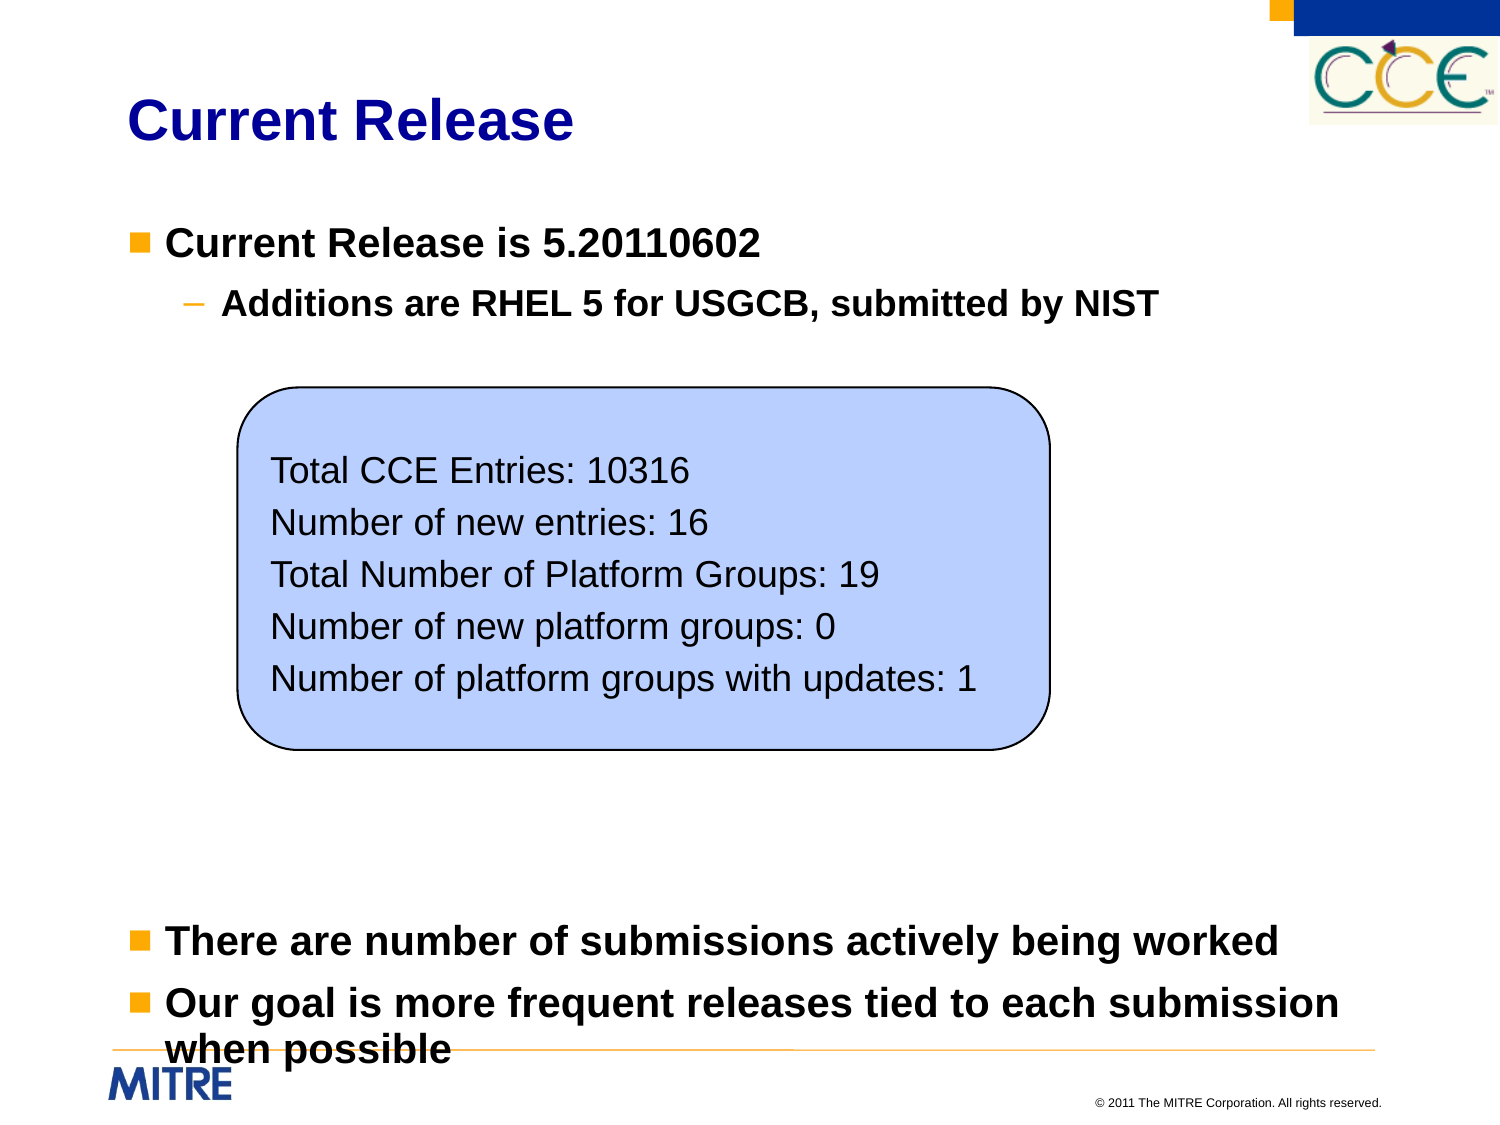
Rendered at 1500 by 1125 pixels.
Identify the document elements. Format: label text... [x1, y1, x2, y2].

picture [103, 1064, 236, 1106]
text_box Total CCE Entries: 10316 Number of new entries: 16 Total Number of Platform Groups: 19 Number of new platform groups: 0 Number of platform groups with updates: 1 [237, 387, 1050, 750]
picture [1309, 36, 1498, 125]
title Current Release [112, 45, 1375, 200]
list Current Release is 5.20110602 Additions are RHEL 5 for USGCB, submitted by NIST There are number of submissions actively being worked Our goal is more frequent releases tied to each submission when possible [112, 212, 1376, 1015]
